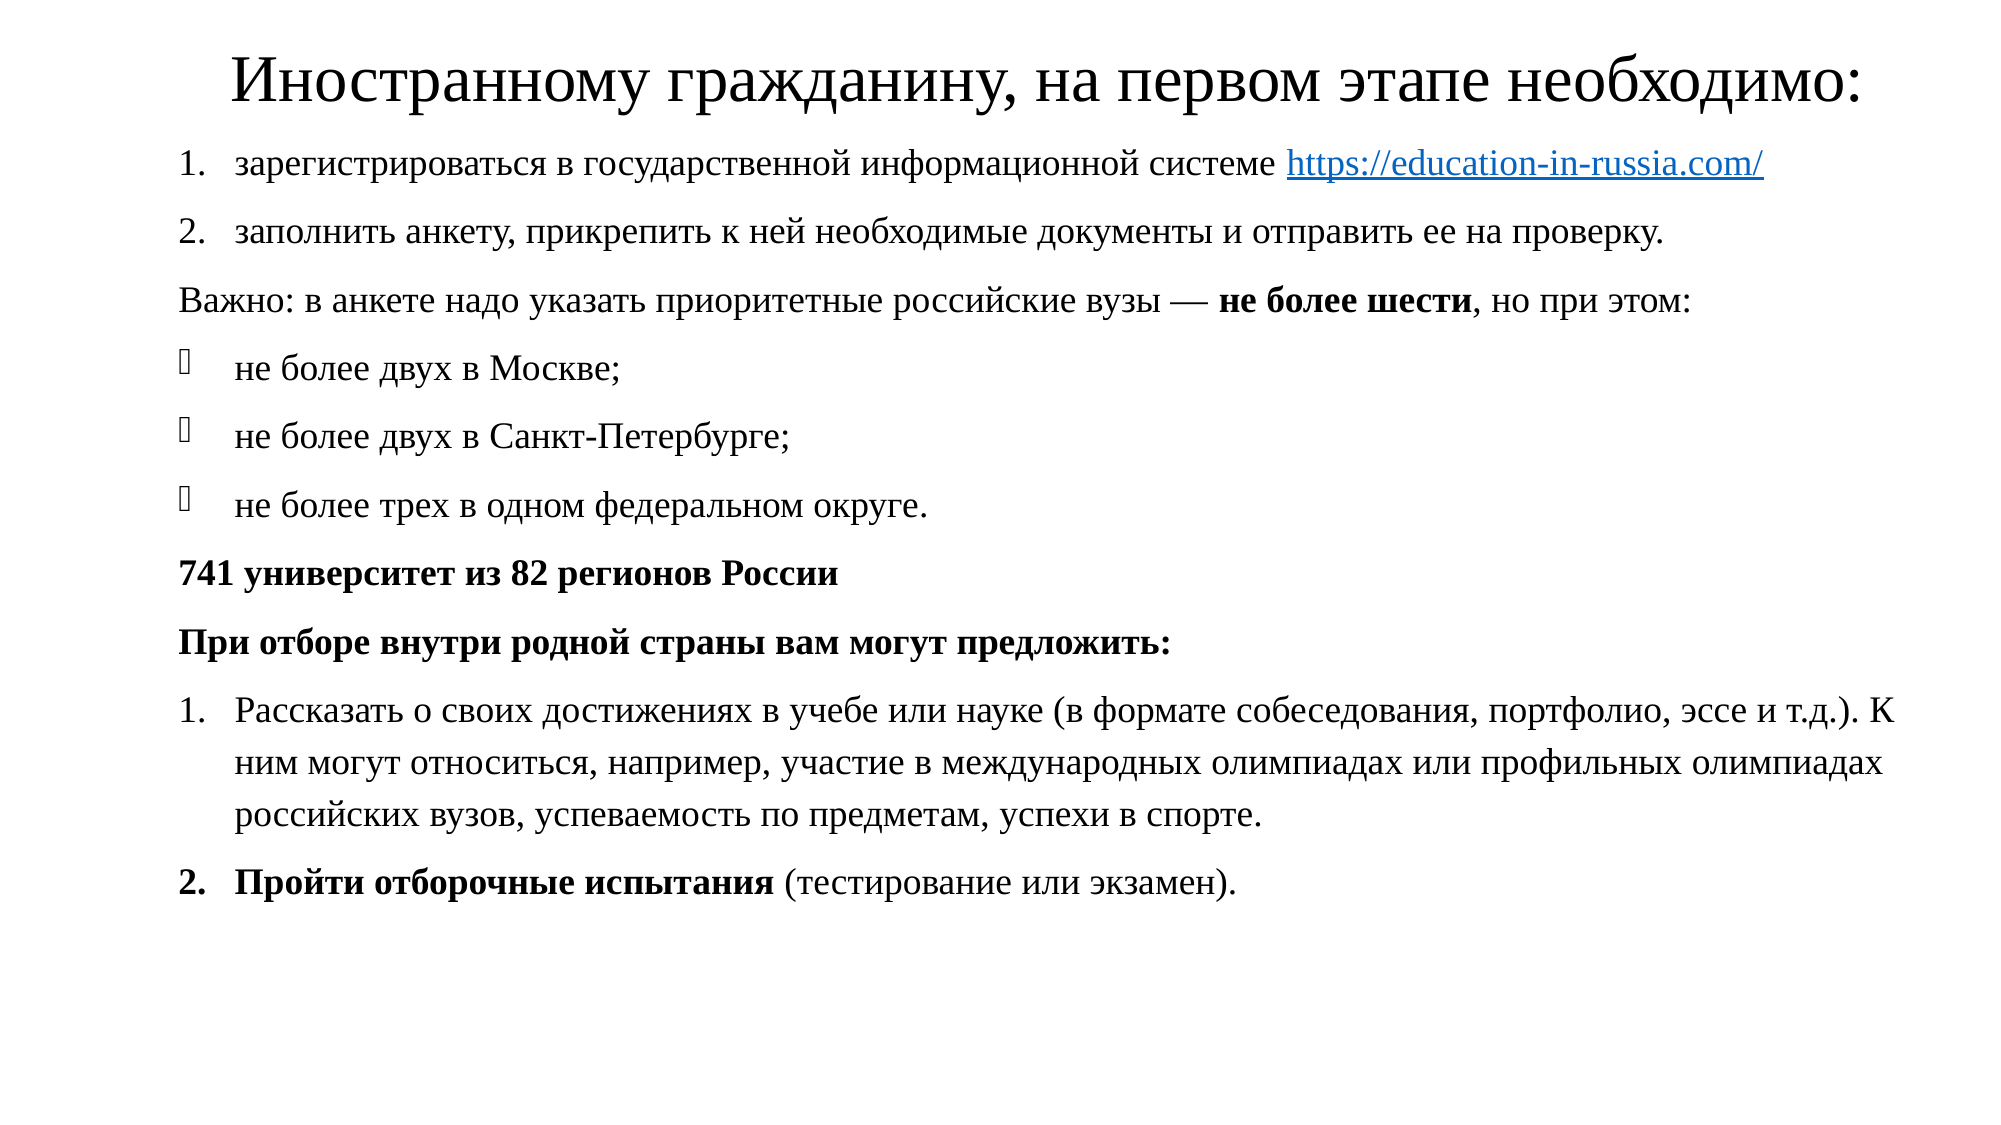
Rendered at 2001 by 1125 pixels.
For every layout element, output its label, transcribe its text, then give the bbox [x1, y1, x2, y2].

text_box Иностранному гражданину, на первом этапе необходимо: зарегистрироваться в государственной информационной системе https://education-in-russia.com/ заполнить анкету, прикрепить к ней необходимые документы и отправить ее на проверку. Важно: в анкете надо указать приоритетные российские вузы — не более шести, но при этом: не более двух в Москве; не более двух в Санкт-Петербурге; не более трех в одном федеральном округе. 741 университет из 82 регионов России При отборе внутри родной страны вам могут предложить: Рассказать о своих достижениях в учебе или науке (в формате собеседования, портфолио, эссе и т.д.). К ним могут относиться, например, участие в международных олимпиадах или профильных олимпиадах российских вузов, успеваемость по предметам, успехи в спорте. Пройти отборочные испытания (тестирование или экзамен). [163, 15, 1933, 910]
